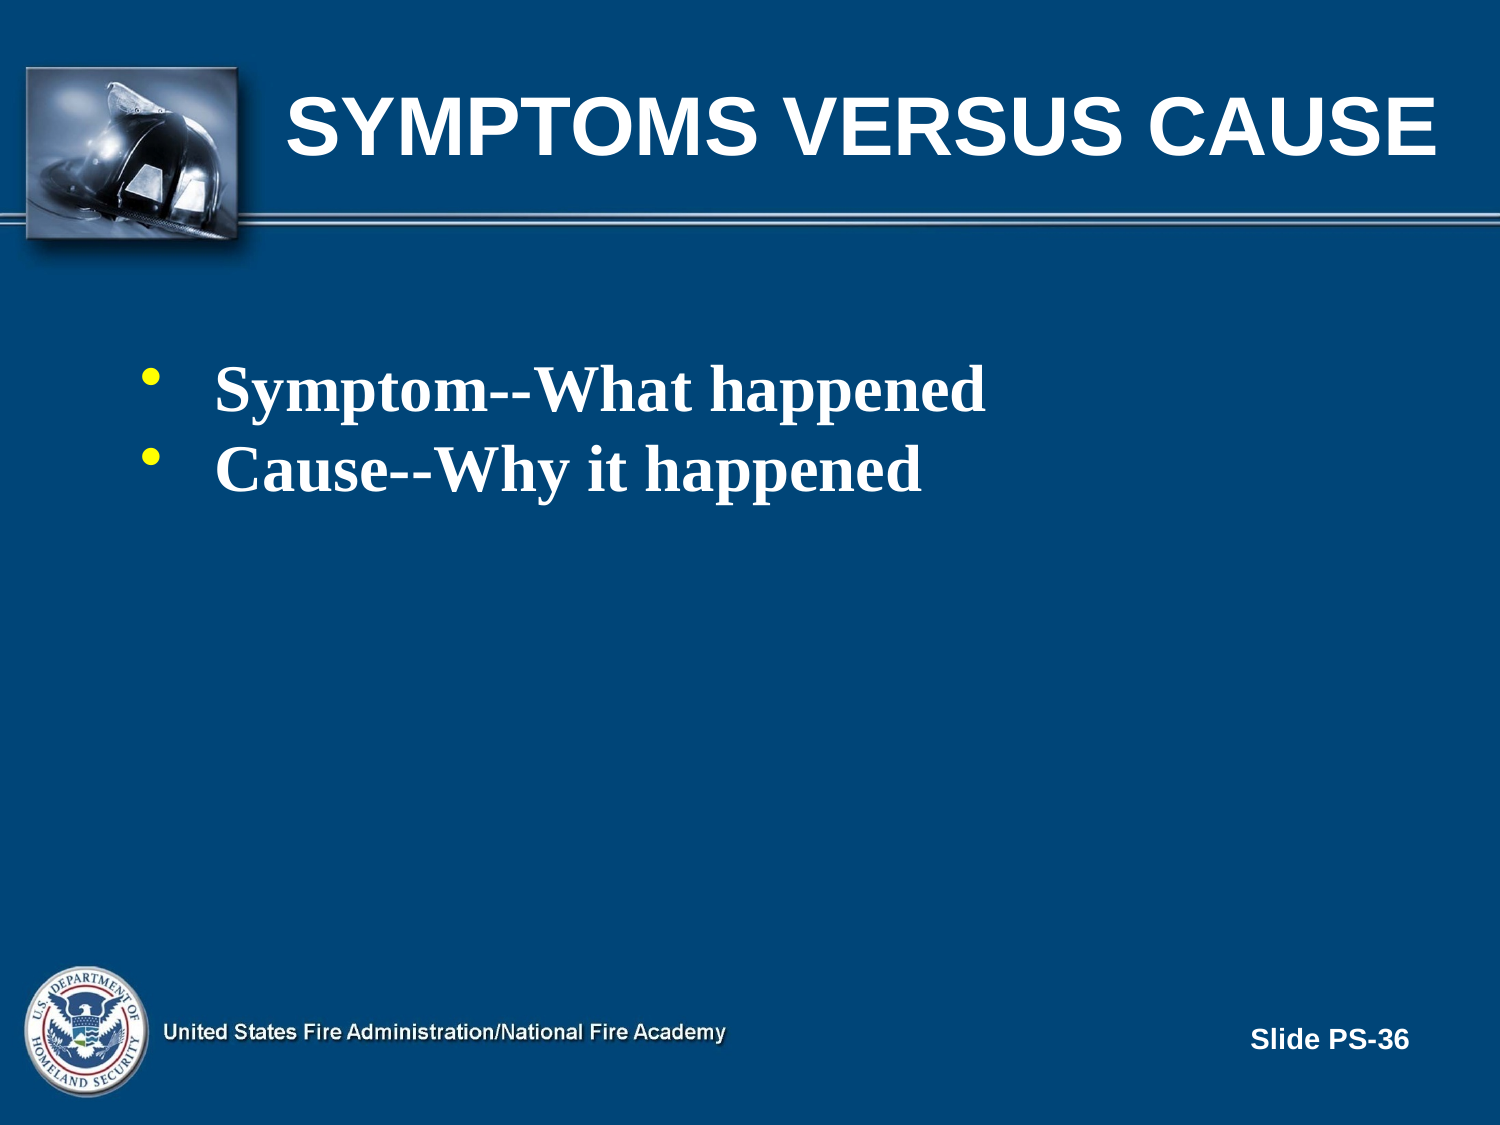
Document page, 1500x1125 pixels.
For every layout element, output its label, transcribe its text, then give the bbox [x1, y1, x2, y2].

title SYMPTOMS VERSUS CAUSE [258, 27, 1467, 216]
text_box Symptom--What happened Cause--Why it happened [125, 337, 1425, 975]
slide_number Slide PS-36 [1074, 1012, 1426, 1091]
picture [0, 0, 1500, 1125]
